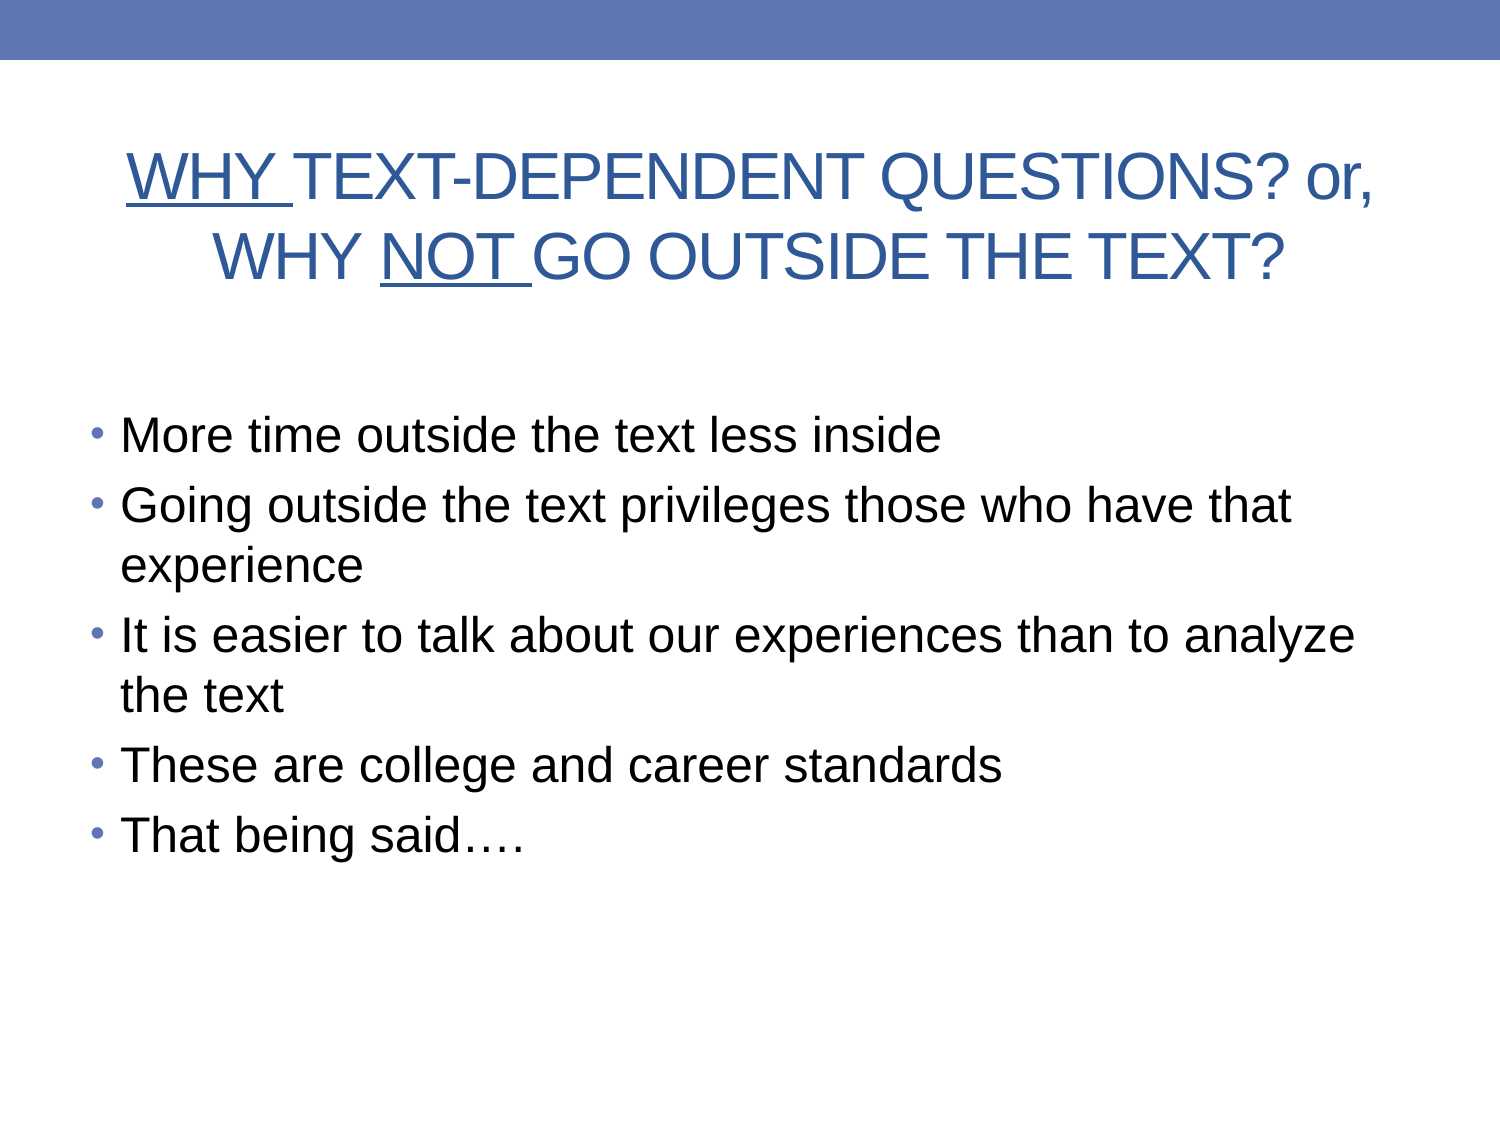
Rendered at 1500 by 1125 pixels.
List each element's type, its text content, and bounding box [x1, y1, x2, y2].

title WHY TEXT-DEPENDENT QUESTIONS? or, WHY NOT GO OUTSIDE THE TEXT? [75, 87, 1425, 324]
list More time outside the text less inside Going outside the text privileges those who have that experience It is easier to talk about our experiences than to analyze the text These are college and career standards That being said…. [75, 324, 1425, 1063]
